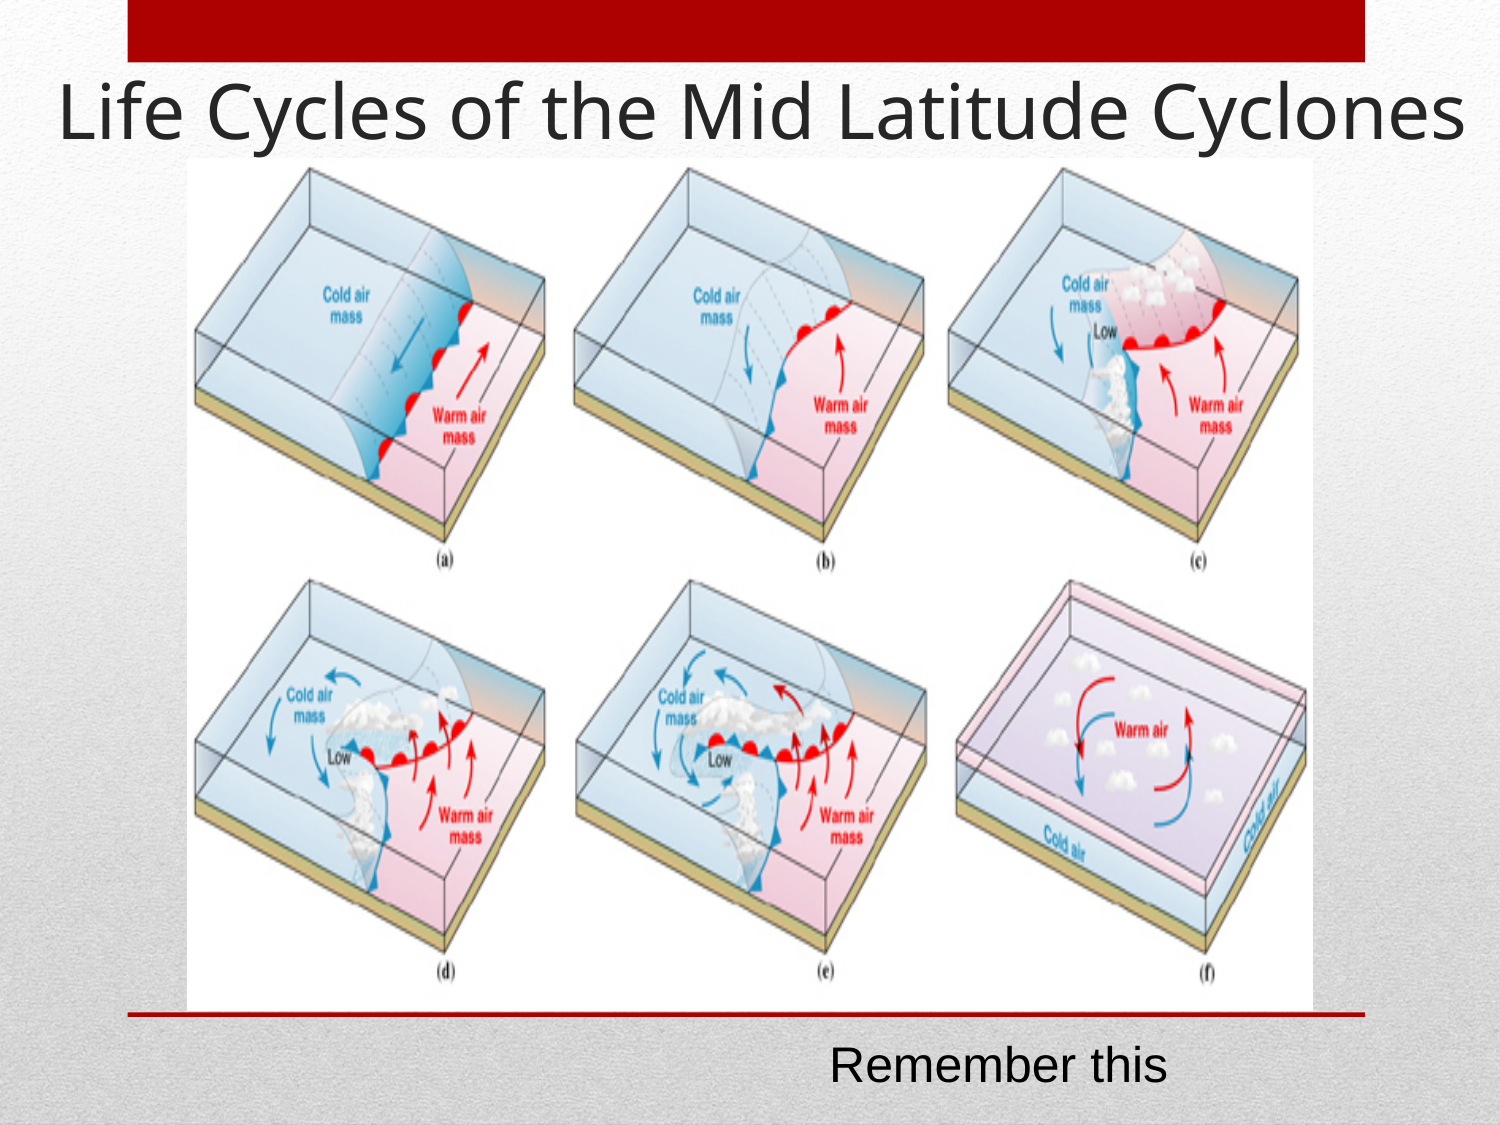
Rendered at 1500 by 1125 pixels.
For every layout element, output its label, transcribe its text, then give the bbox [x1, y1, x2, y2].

picture [186, 158, 1314, 1011]
text_box Remember this [814, 1024, 1184, 1100]
title Life Cycles of the Mid Latitude Cyclones [24, 0, 1500, 163]
